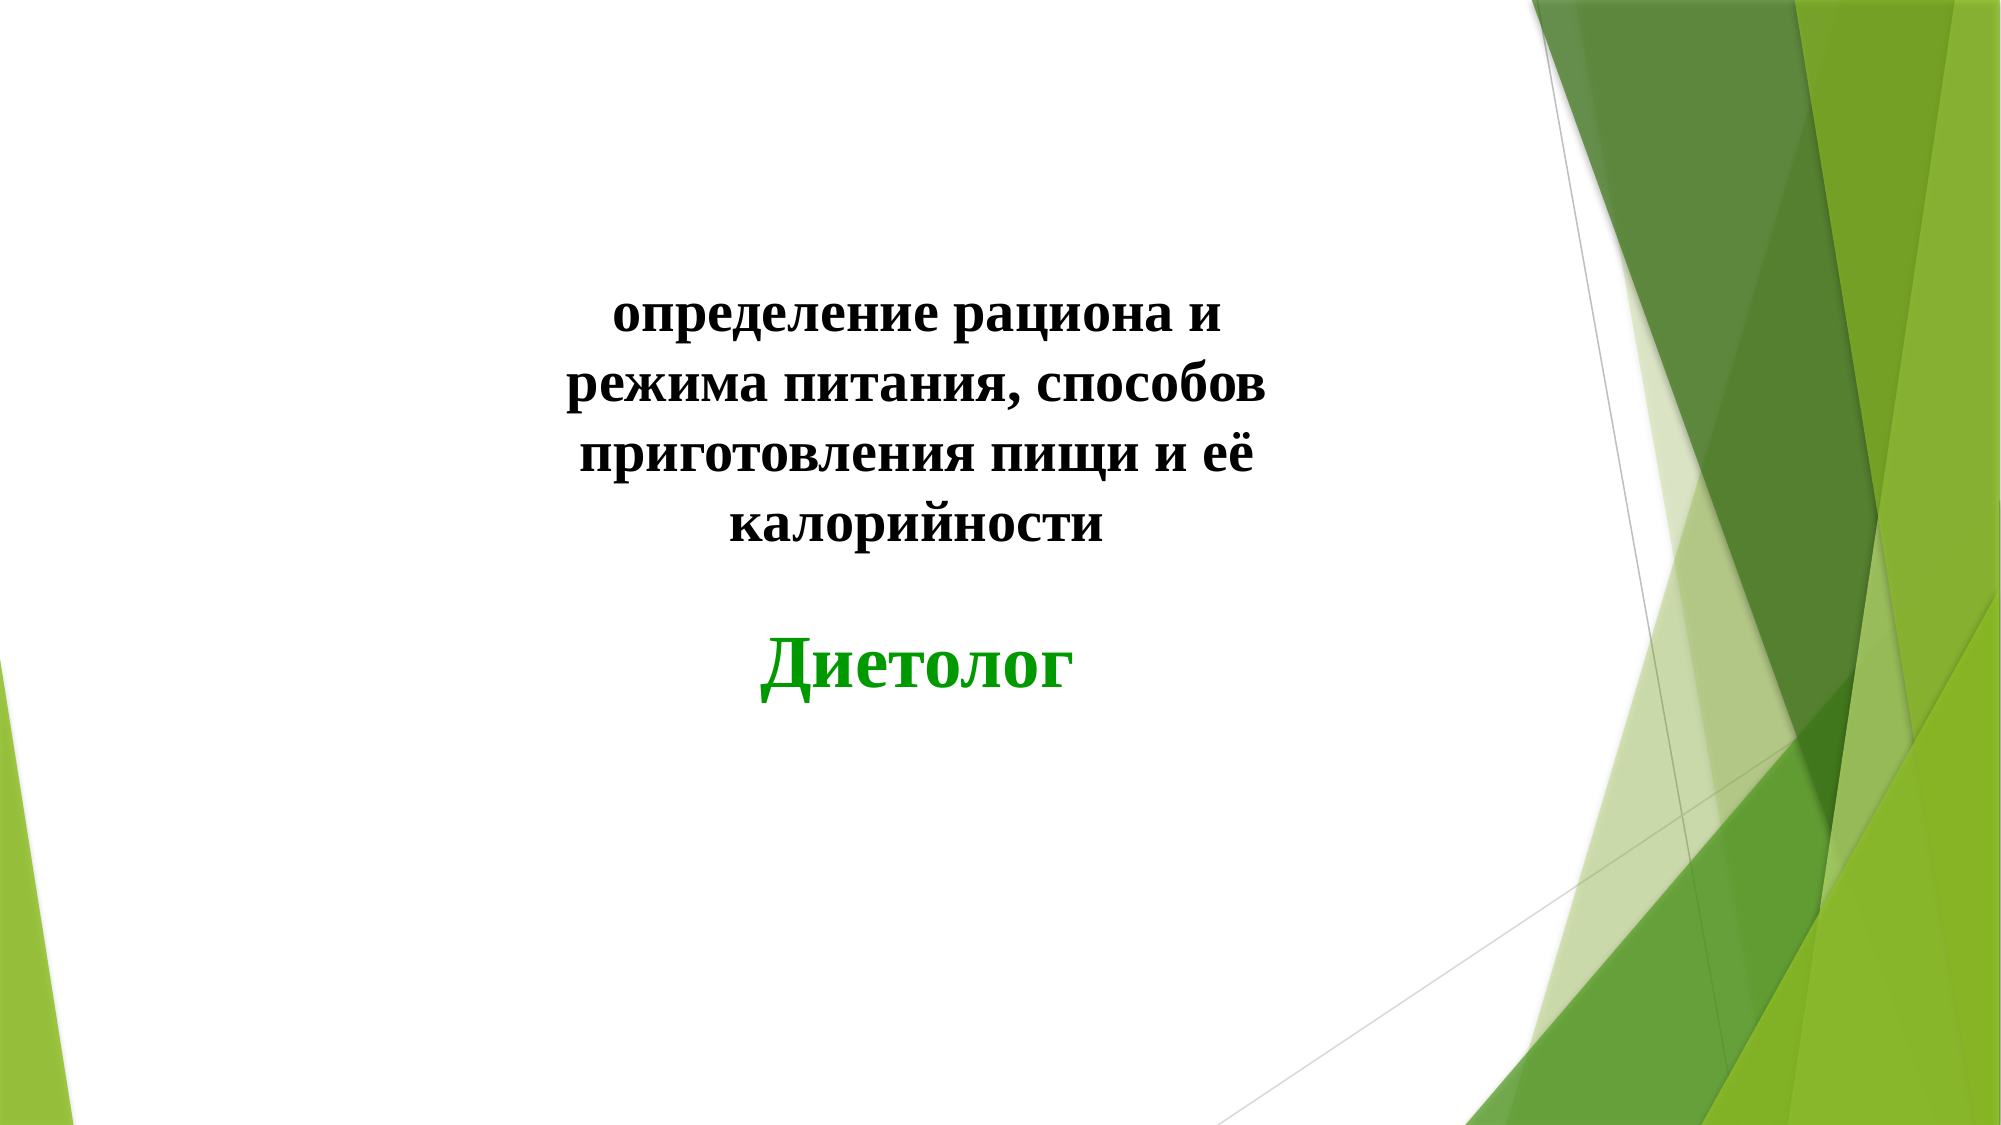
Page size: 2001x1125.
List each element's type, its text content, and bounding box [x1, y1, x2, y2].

text_box определение рациона и режима питания, способов приготовления пищи и её калорийности Диетолог [488, 265, 1346, 711]
